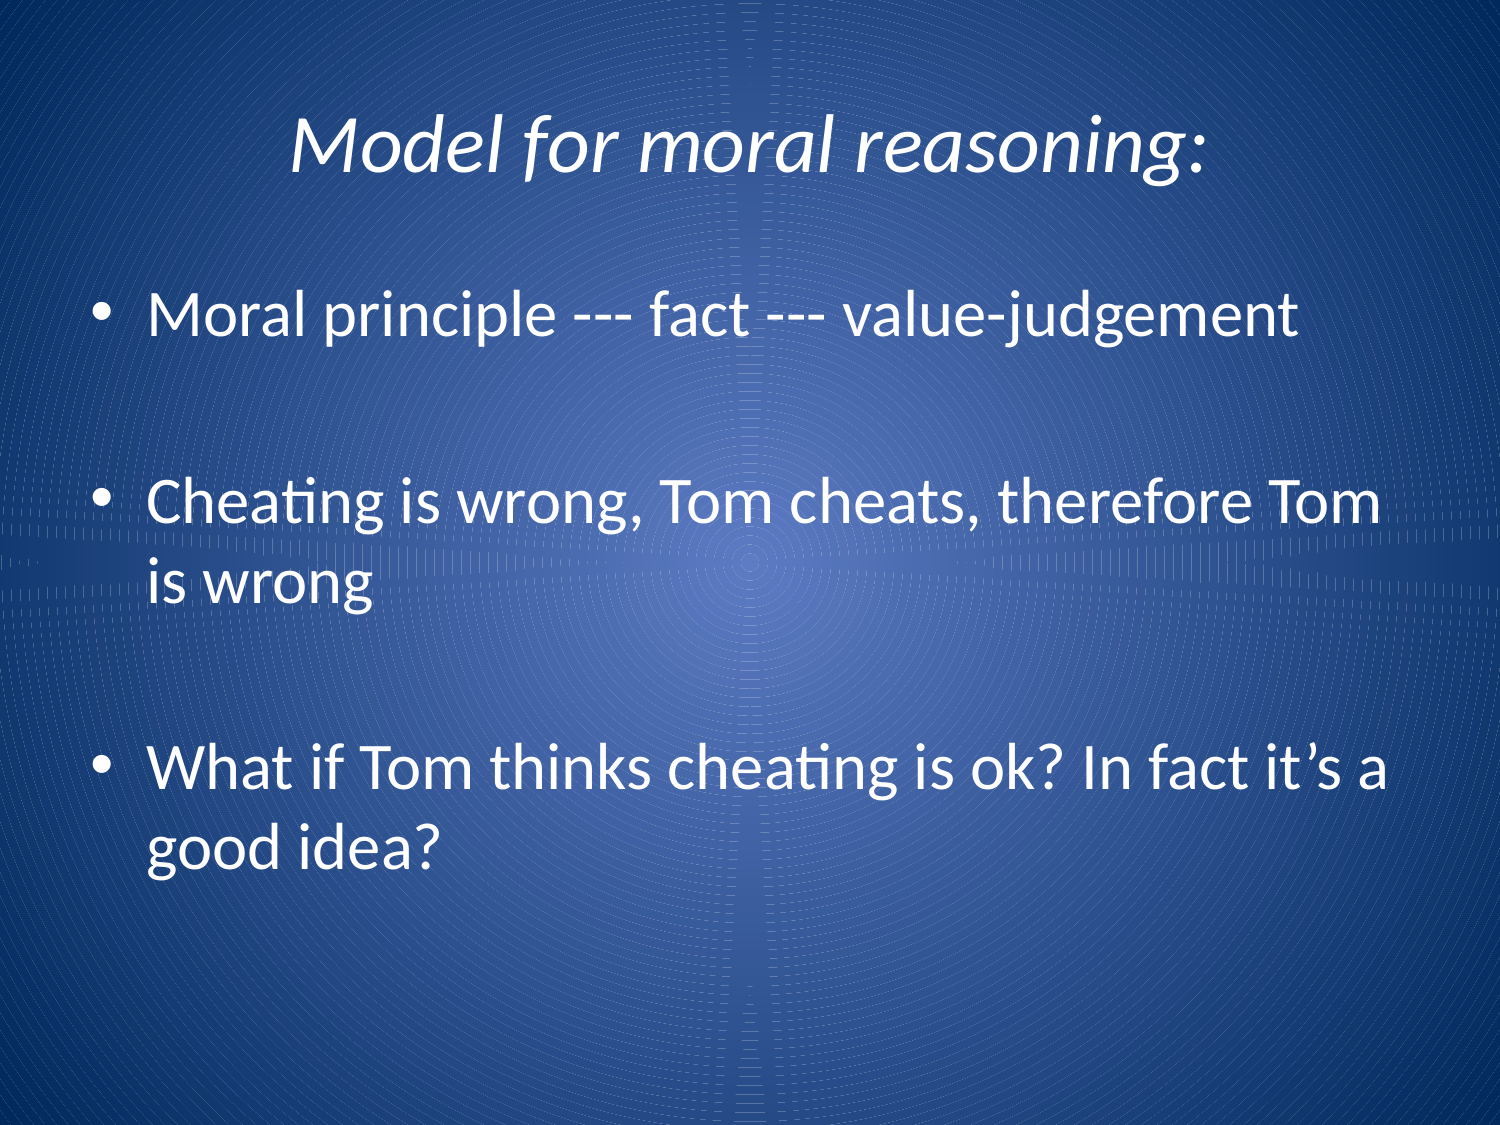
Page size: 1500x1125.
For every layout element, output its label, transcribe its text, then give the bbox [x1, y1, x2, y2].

title Model for moral reasoning: [75, 45, 1425, 233]
list Moral principle --- fact --- value-judgement Cheating is wrong, Tom cheats, therefore Tom is wrong What if Tom thinks cheating is ok? In fact it’s a good idea? [75, 262, 1425, 1005]
